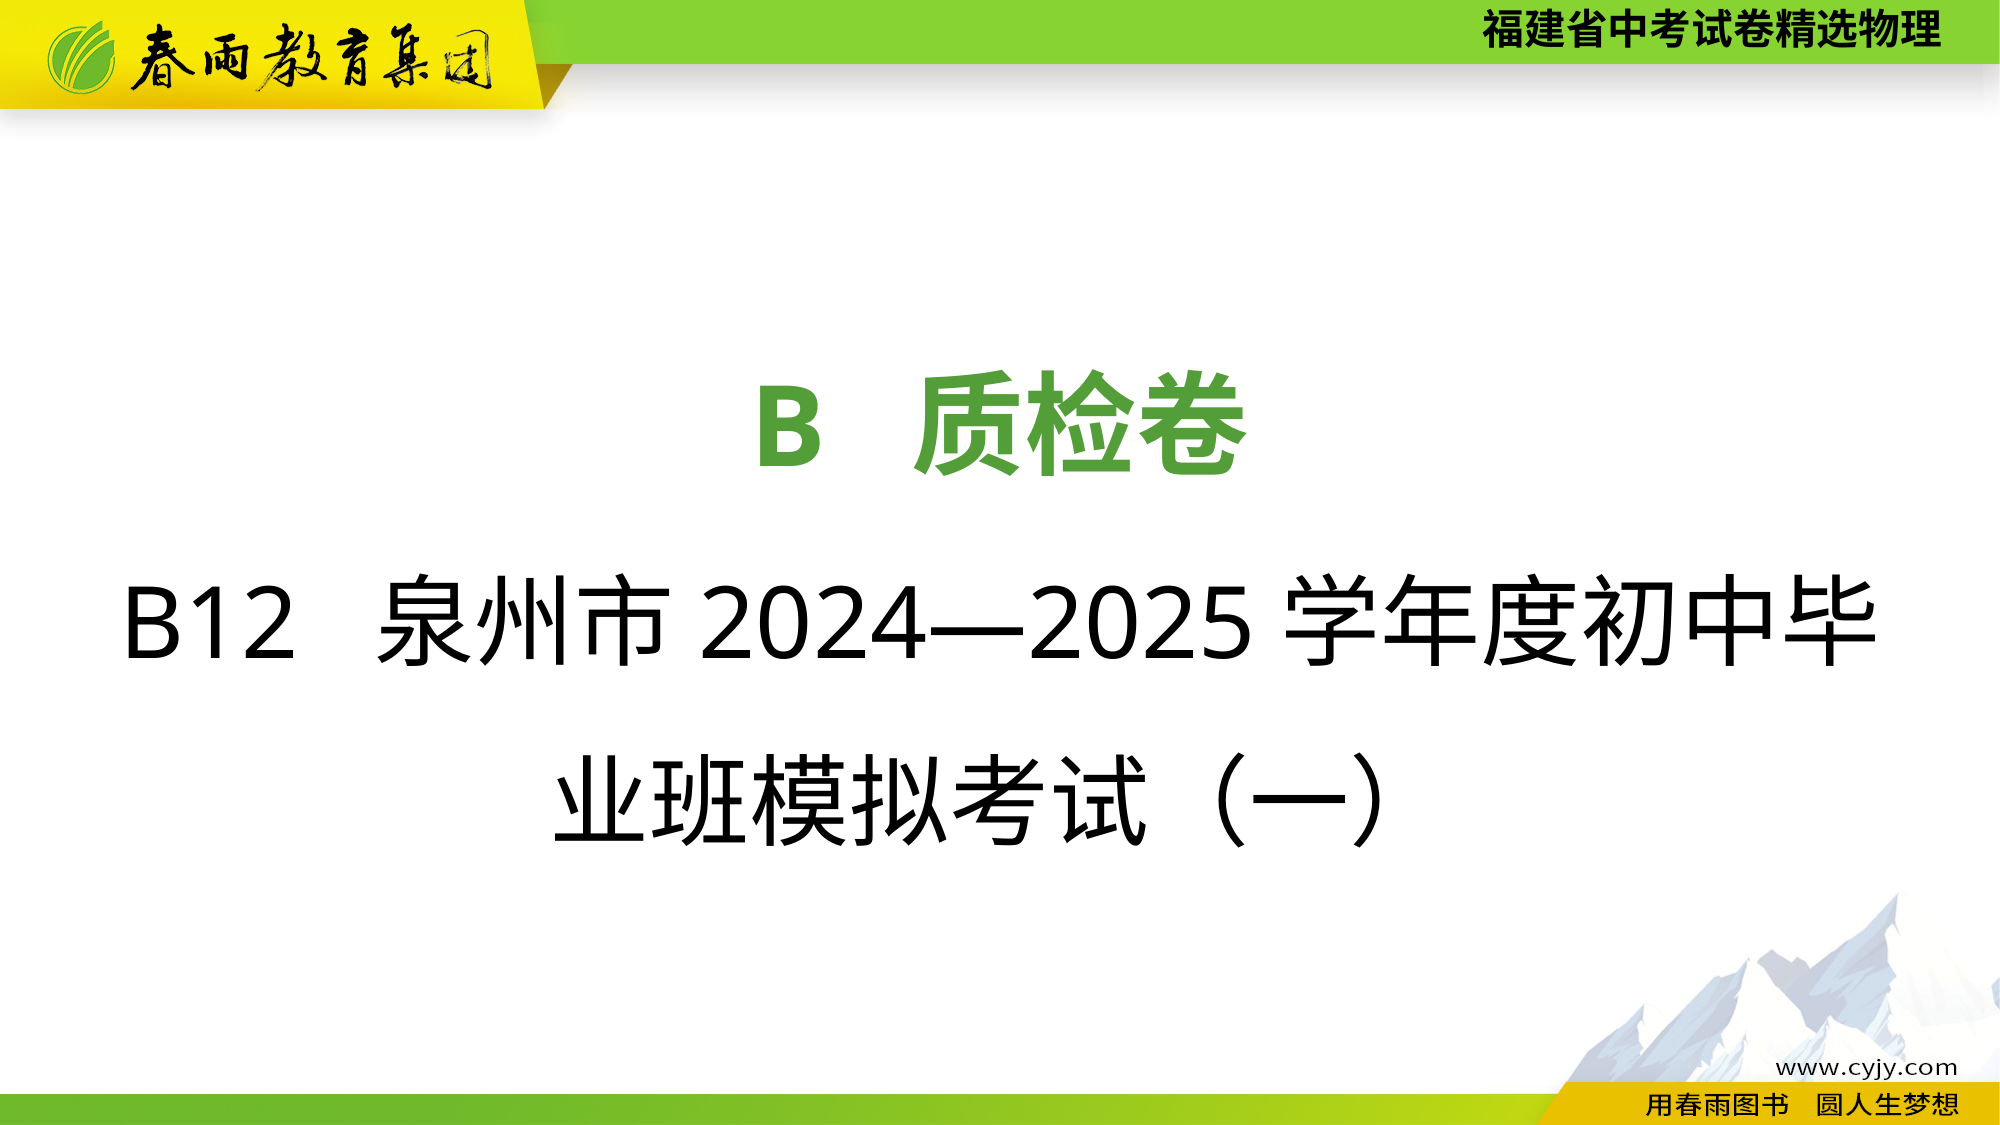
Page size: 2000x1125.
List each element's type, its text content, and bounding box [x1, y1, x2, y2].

picture [0, 0, 2000, 1125]
text_box B 质检卷 [54, 278, 1946, 491]
text_box B12 泉州市2024—2025学年度初中毕业班模拟考试（一） [54, 491, 1946, 867]
